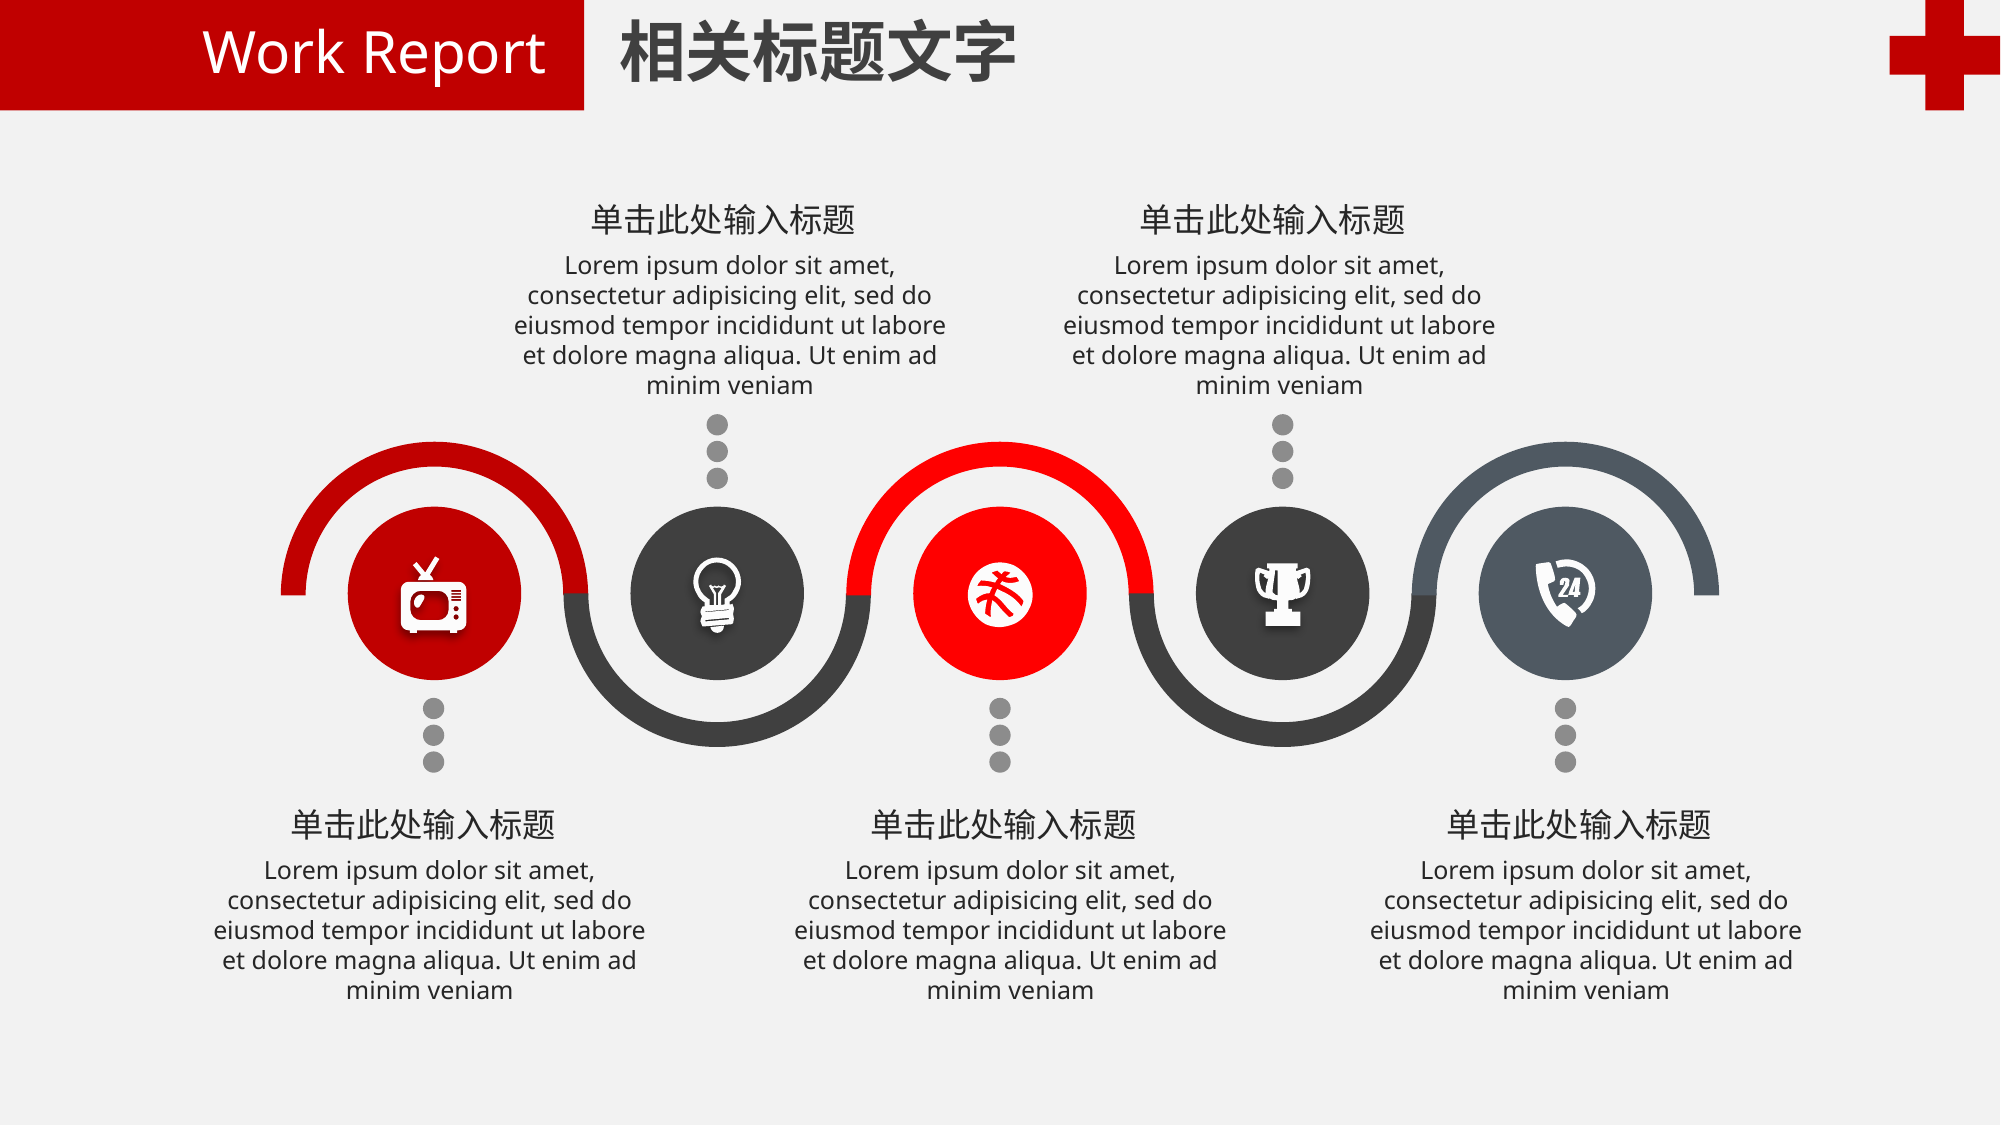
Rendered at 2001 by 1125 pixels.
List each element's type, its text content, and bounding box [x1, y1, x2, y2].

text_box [706, 414, 728, 489]
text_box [166, 796, 680, 995]
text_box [1554, 697, 1577, 773]
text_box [1478, 506, 1653, 681]
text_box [746, 796, 1261, 995]
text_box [347, 506, 522, 681]
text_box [913, 506, 1087, 681]
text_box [1195, 506, 1370, 681]
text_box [1322, 796, 1837, 995]
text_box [422, 697, 445, 773]
text_box Work Report [187, 15, 561, 94]
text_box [466, 191, 980, 390]
text_box 相关标题文字 [604, 11, 1286, 98]
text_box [280, 439, 1720, 750]
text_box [630, 506, 804, 681]
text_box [1272, 414, 1294, 489]
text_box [989, 697, 1011, 773]
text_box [1015, 191, 1530, 390]
